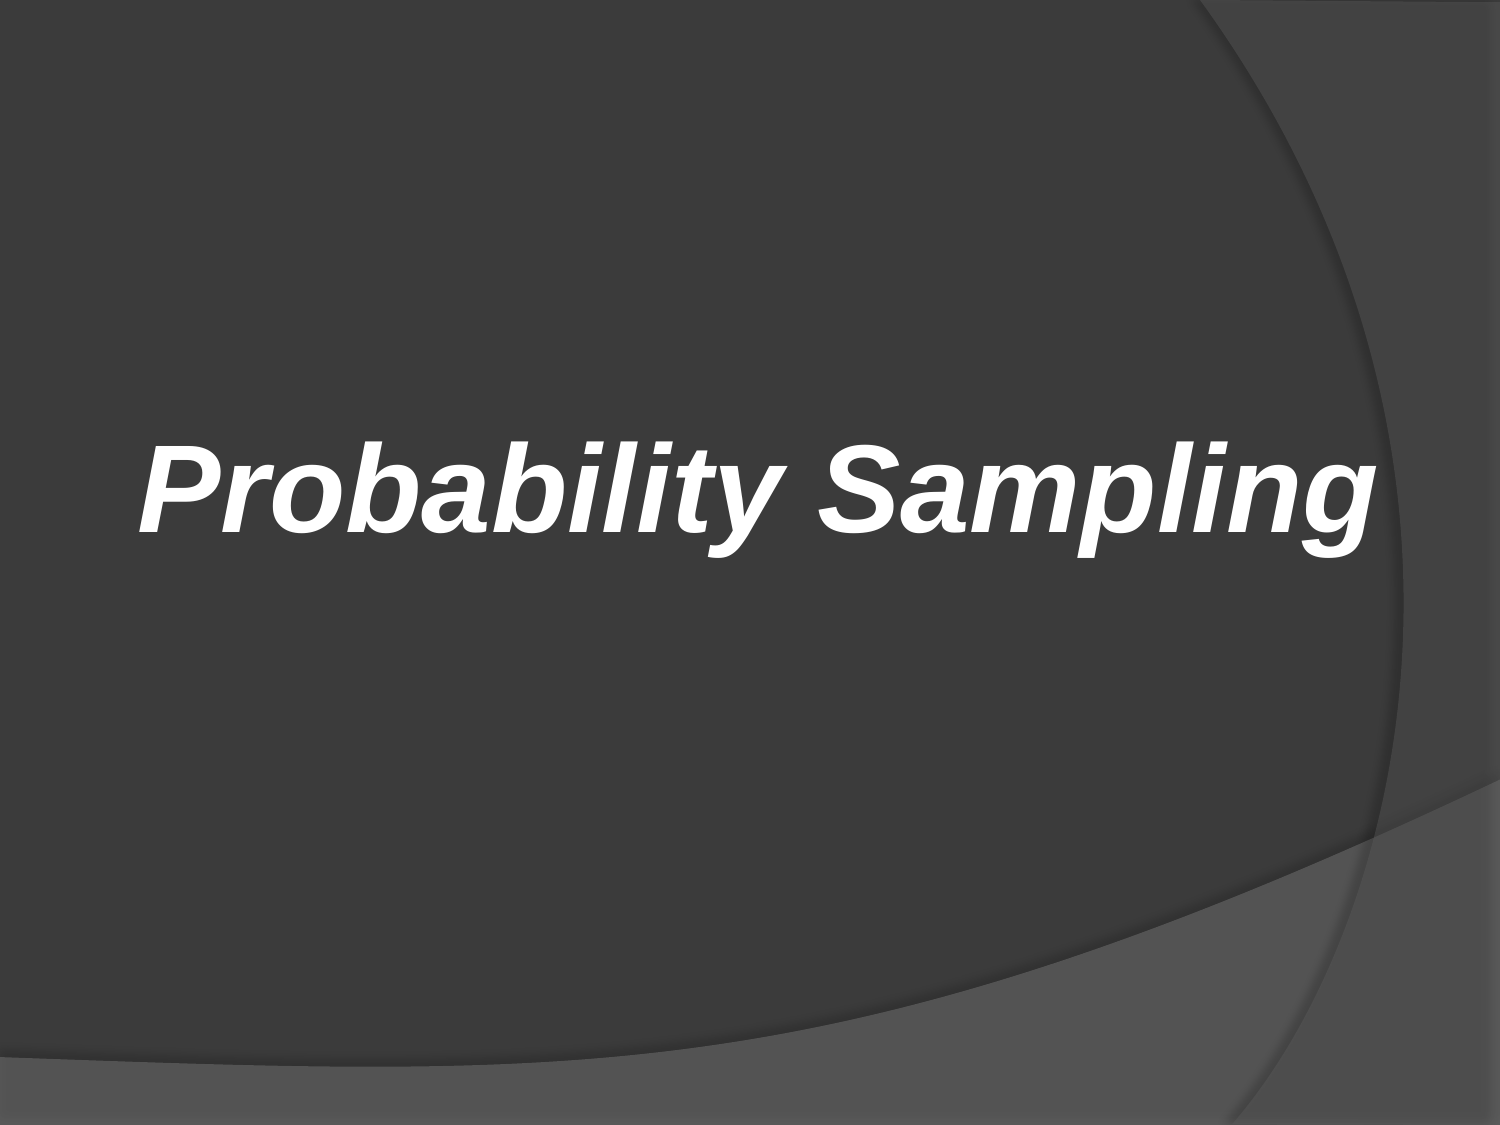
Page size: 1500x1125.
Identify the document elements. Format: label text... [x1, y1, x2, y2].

list Probability Sampling [75, 399, 1425, 1005]
